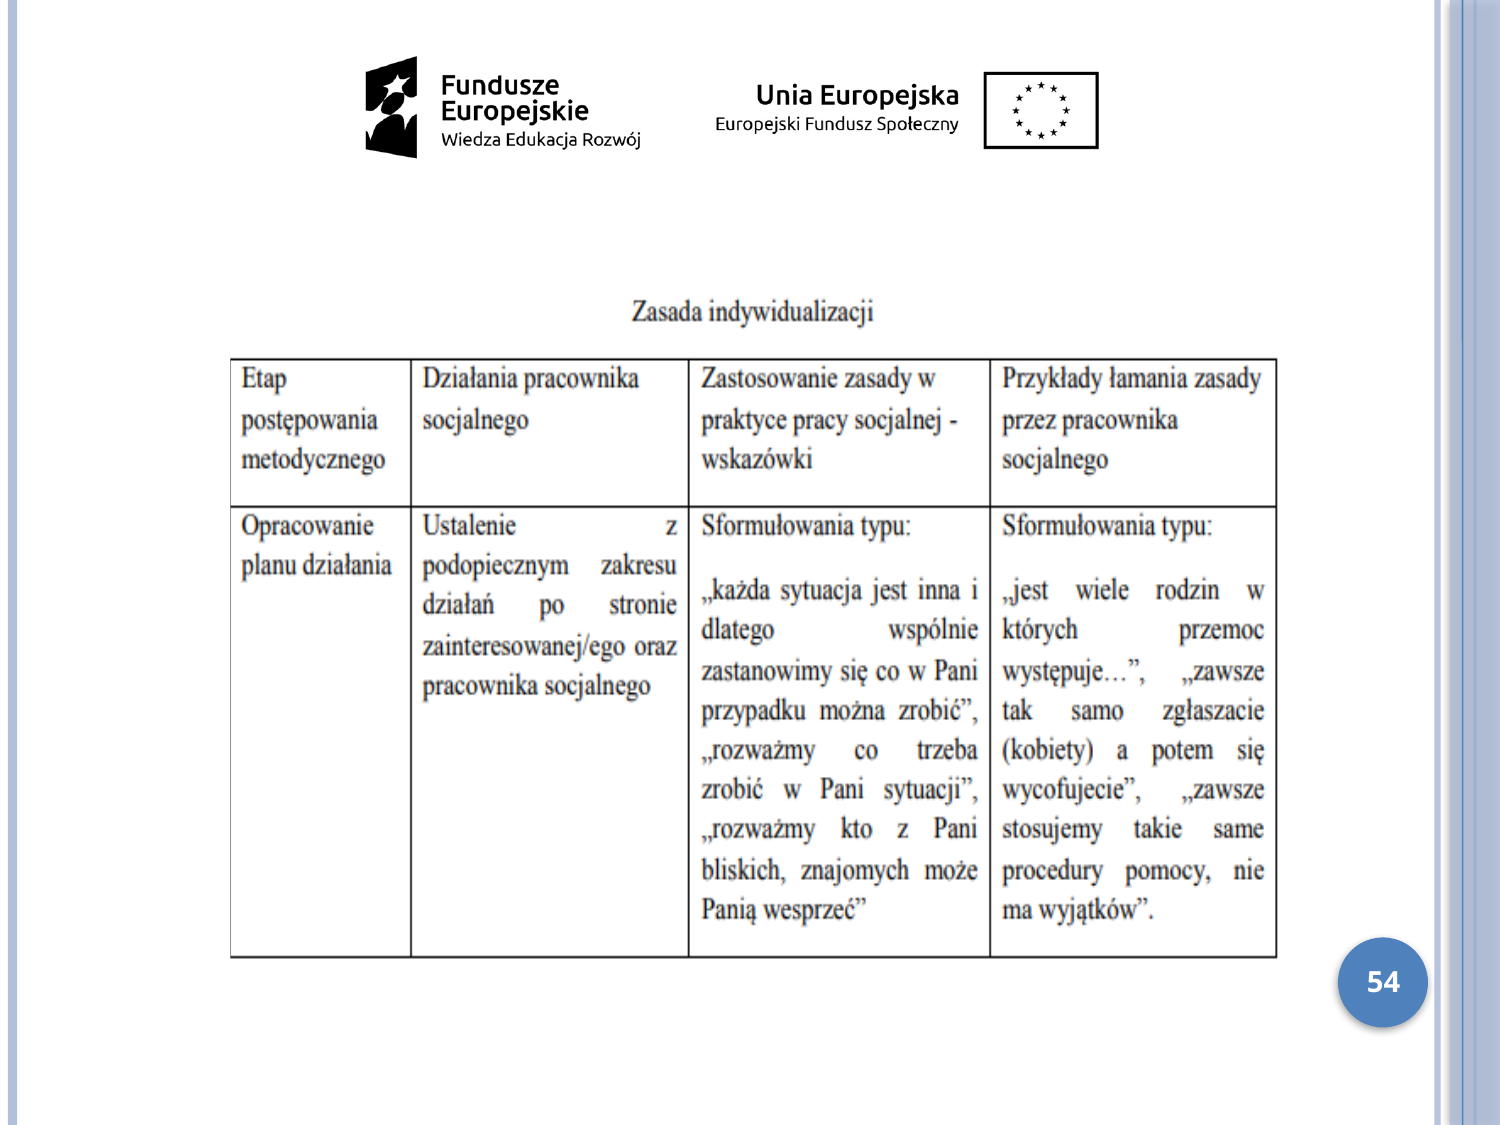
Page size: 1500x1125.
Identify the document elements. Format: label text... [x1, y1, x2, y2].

picture [229, 254, 1306, 977]
slide_number 54 [1333, 940, 1434, 1027]
picture [340, 30, 1124, 184]
